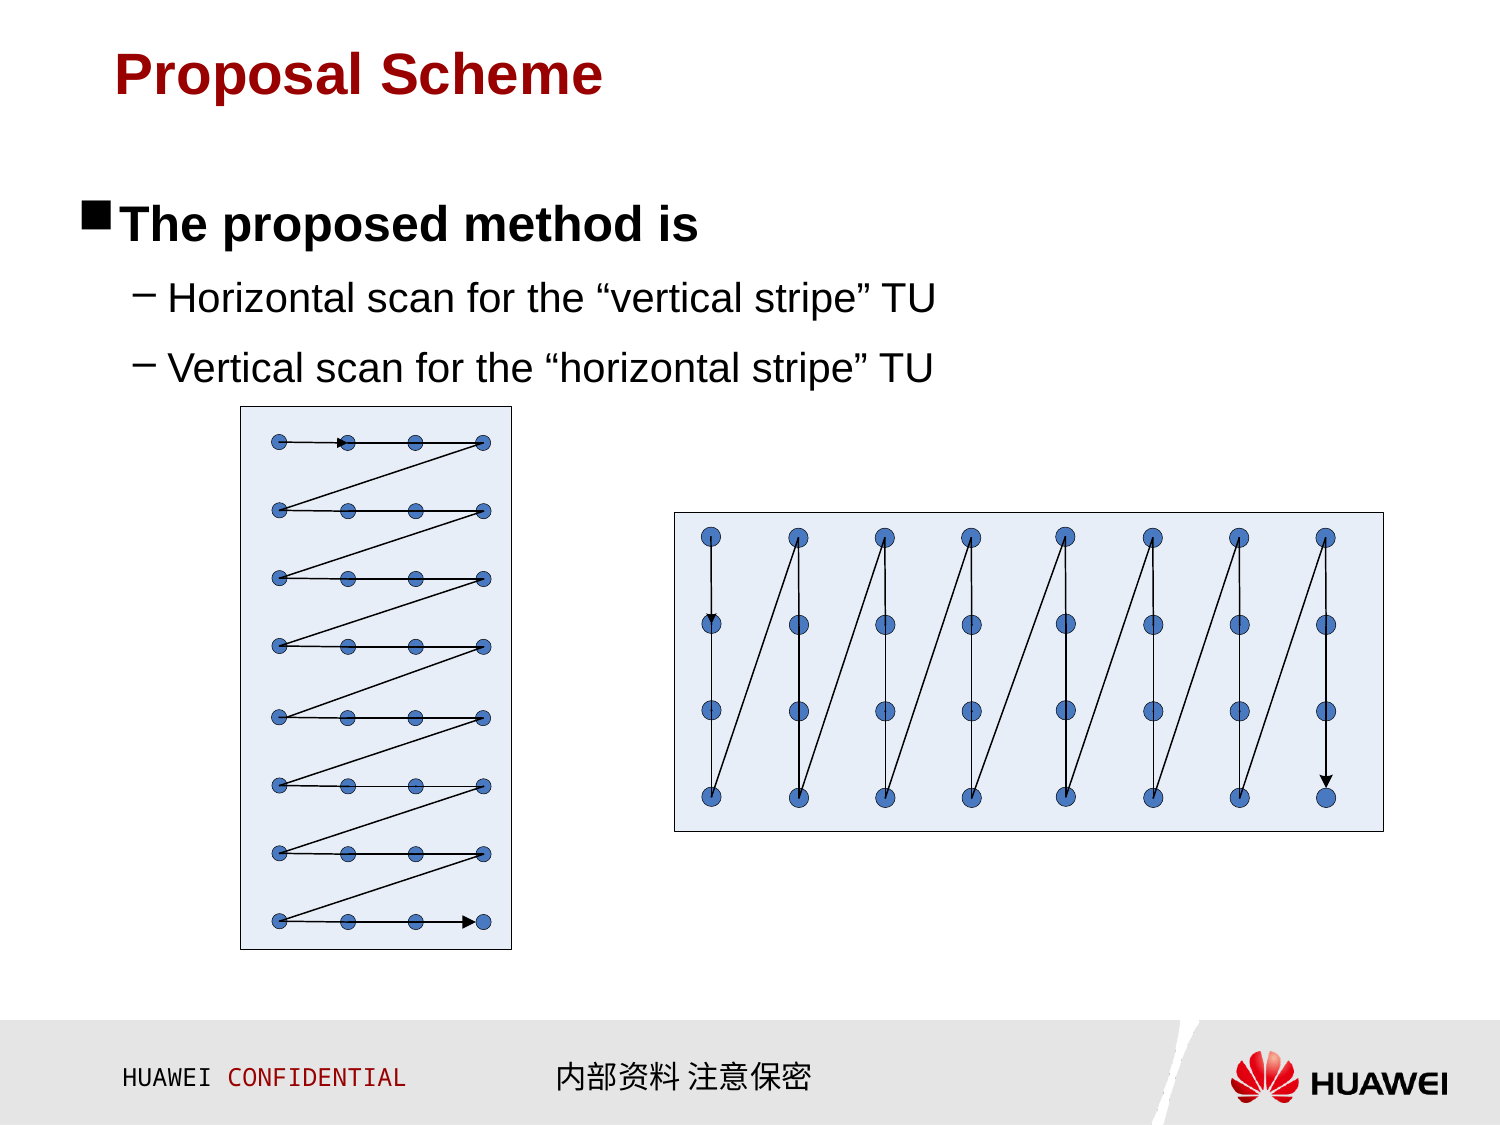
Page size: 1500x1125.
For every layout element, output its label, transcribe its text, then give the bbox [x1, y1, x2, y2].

list The proposed method is Horizontal scan for the “vertical stripe” TU Vertical scan for the “horizontal stripe” TU [64, 160, 1459, 1018]
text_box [236, 403, 514, 953]
title Proposal Scheme [101, 18, 1426, 124]
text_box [666, 508, 1387, 835]
picture [0, 1020, 1500, 1125]
